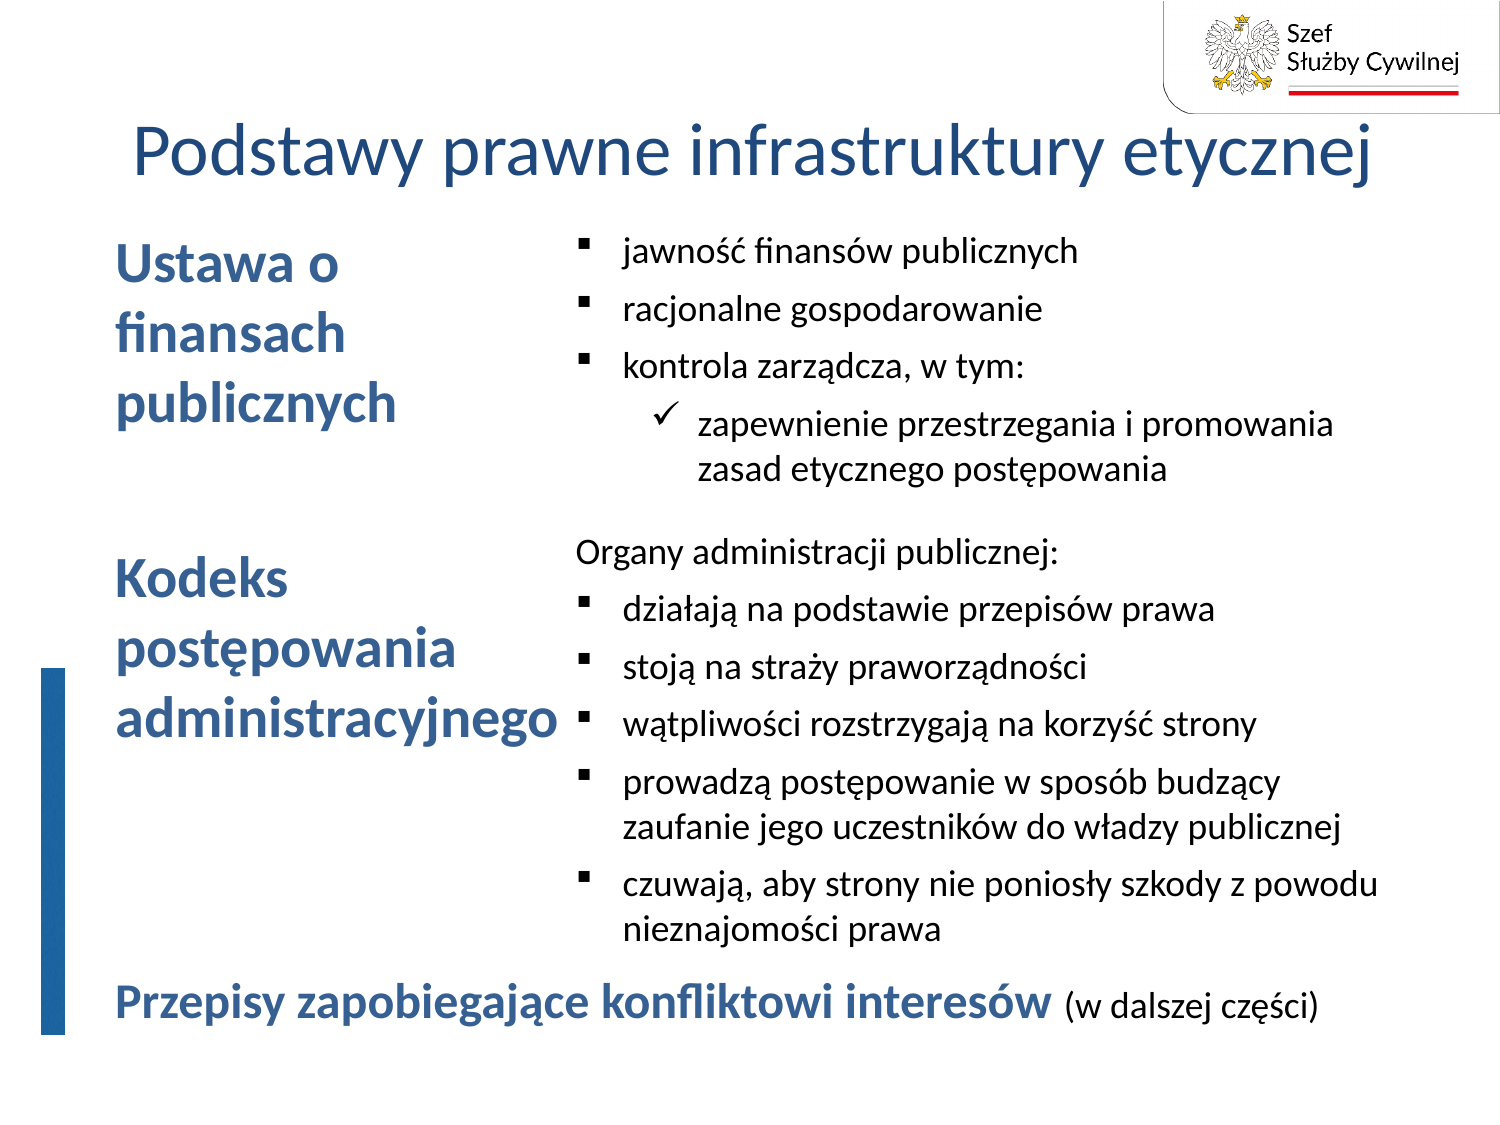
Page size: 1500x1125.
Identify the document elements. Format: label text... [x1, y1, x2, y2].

title Podstawy prawne infrastruktury etycznej [104, 93, 1404, 218]
text_box Organy administracji publicznej: działają na podstawie przepisów prawa stoją na straży praworządności wątpliwości rozstrzygają na korzyść strony prowadzą postępowanie w sposób budzący zaufanie jego uczestników do władzy publicznej czuwają, aby strony nie poniosły szkody z powodu nieznajomości prawa [560, 519, 1400, 957]
picture [41, 668, 65, 1035]
text_box Przepisy zapobiegające konfliktowi interesów (w dalszej części) [100, 961, 1365, 1059]
text_box Ustawa o finansach publicznych [100, 216, 597, 468]
picture [1163, 0, 1500, 114]
text_box jawność finansów publicznych racjonalne gospodarowanie kontrola zarządcza, w tym: zapewnienie przestrzegania i promowania zasad etycznego postępowania [560, 218, 1400, 497]
text_box Kodeks postępowania administracyjnego [100, 531, 560, 783]
